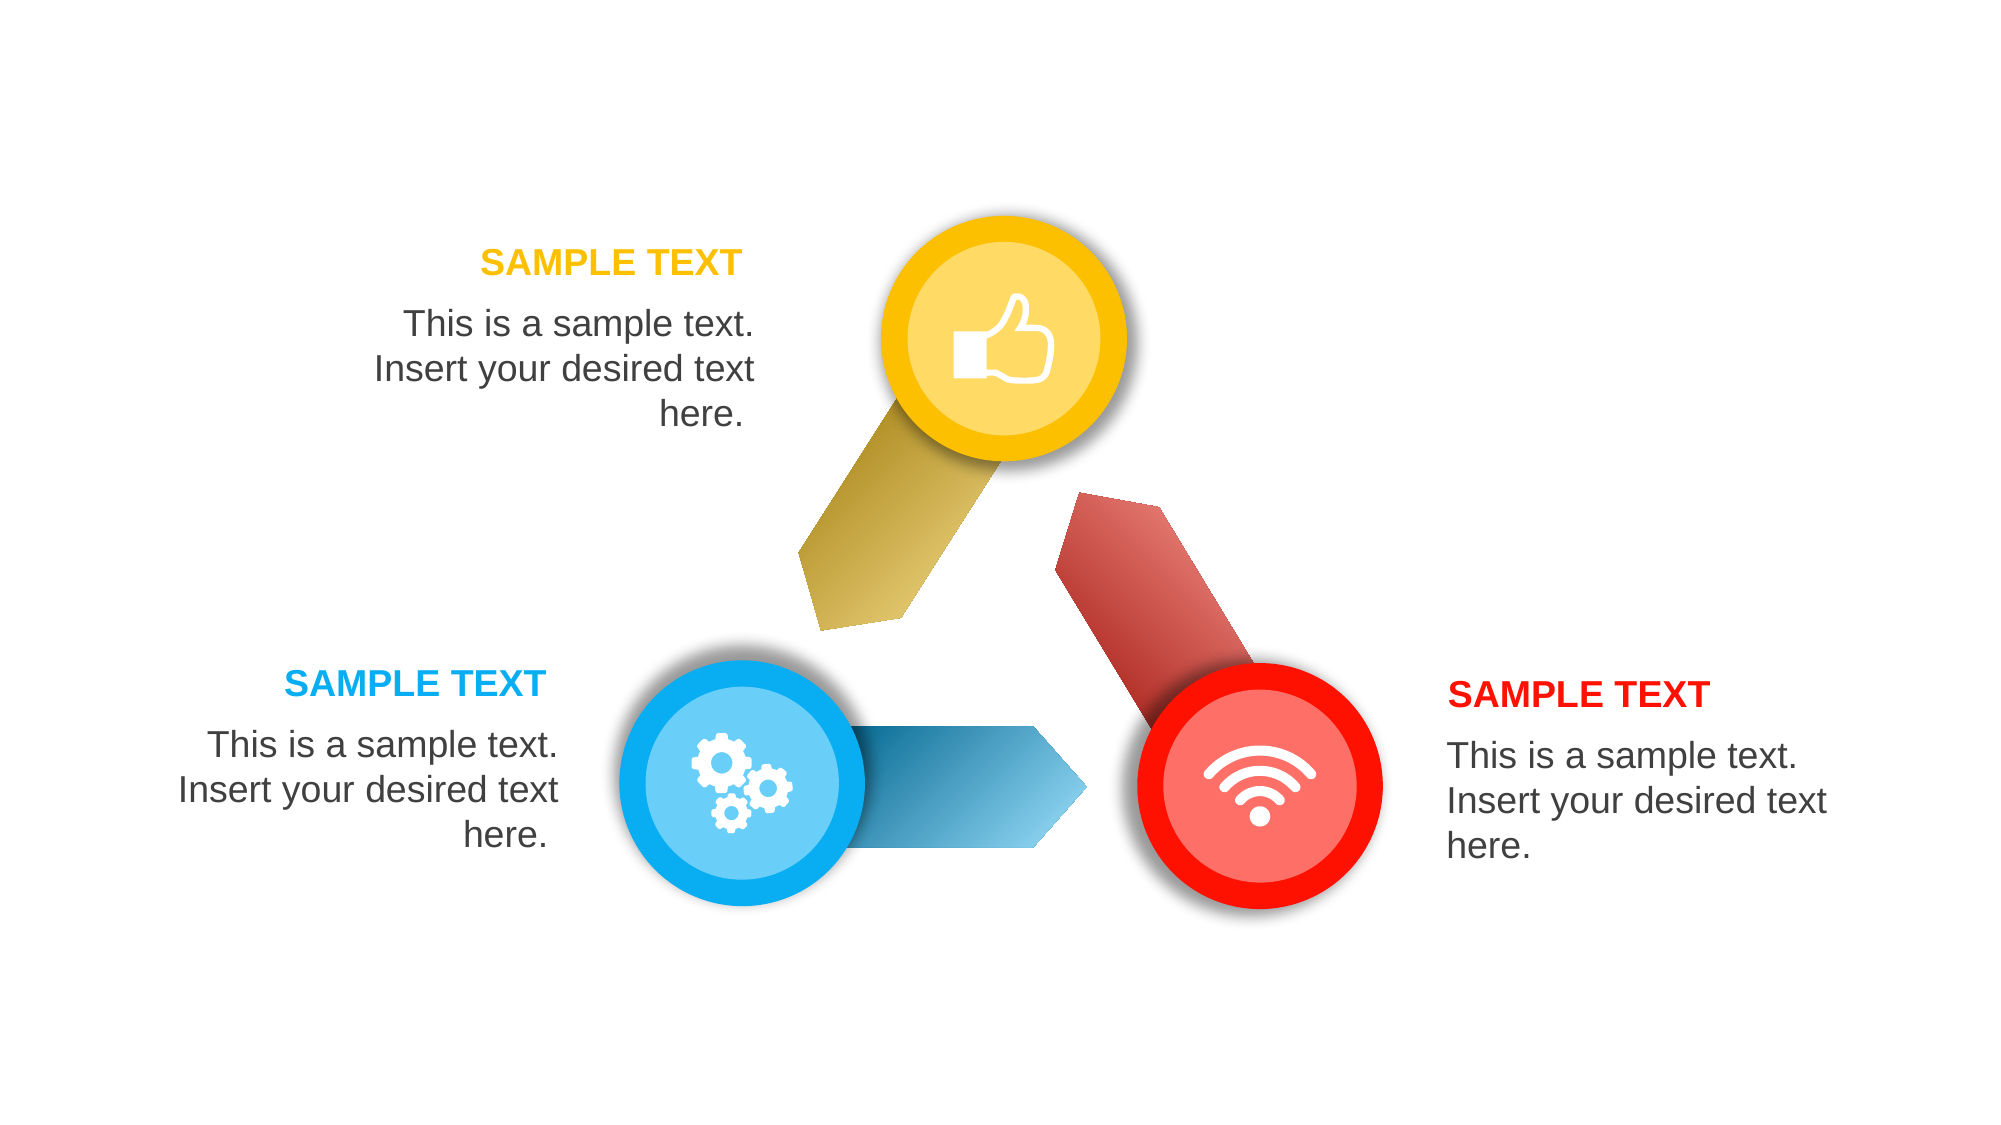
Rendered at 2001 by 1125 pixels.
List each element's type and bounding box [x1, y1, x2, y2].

text_box [797, 423, 990, 632]
text_box [880, 215, 1127, 462]
text_box [1054, 491, 1247, 707]
text_box [865, 725, 1088, 849]
text_box [332, 230, 770, 443]
text_box [1431, 662, 1869, 875]
text_box [619, 660, 865, 907]
text_box [1137, 662, 1383, 910]
text_box [136, 651, 574, 864]
